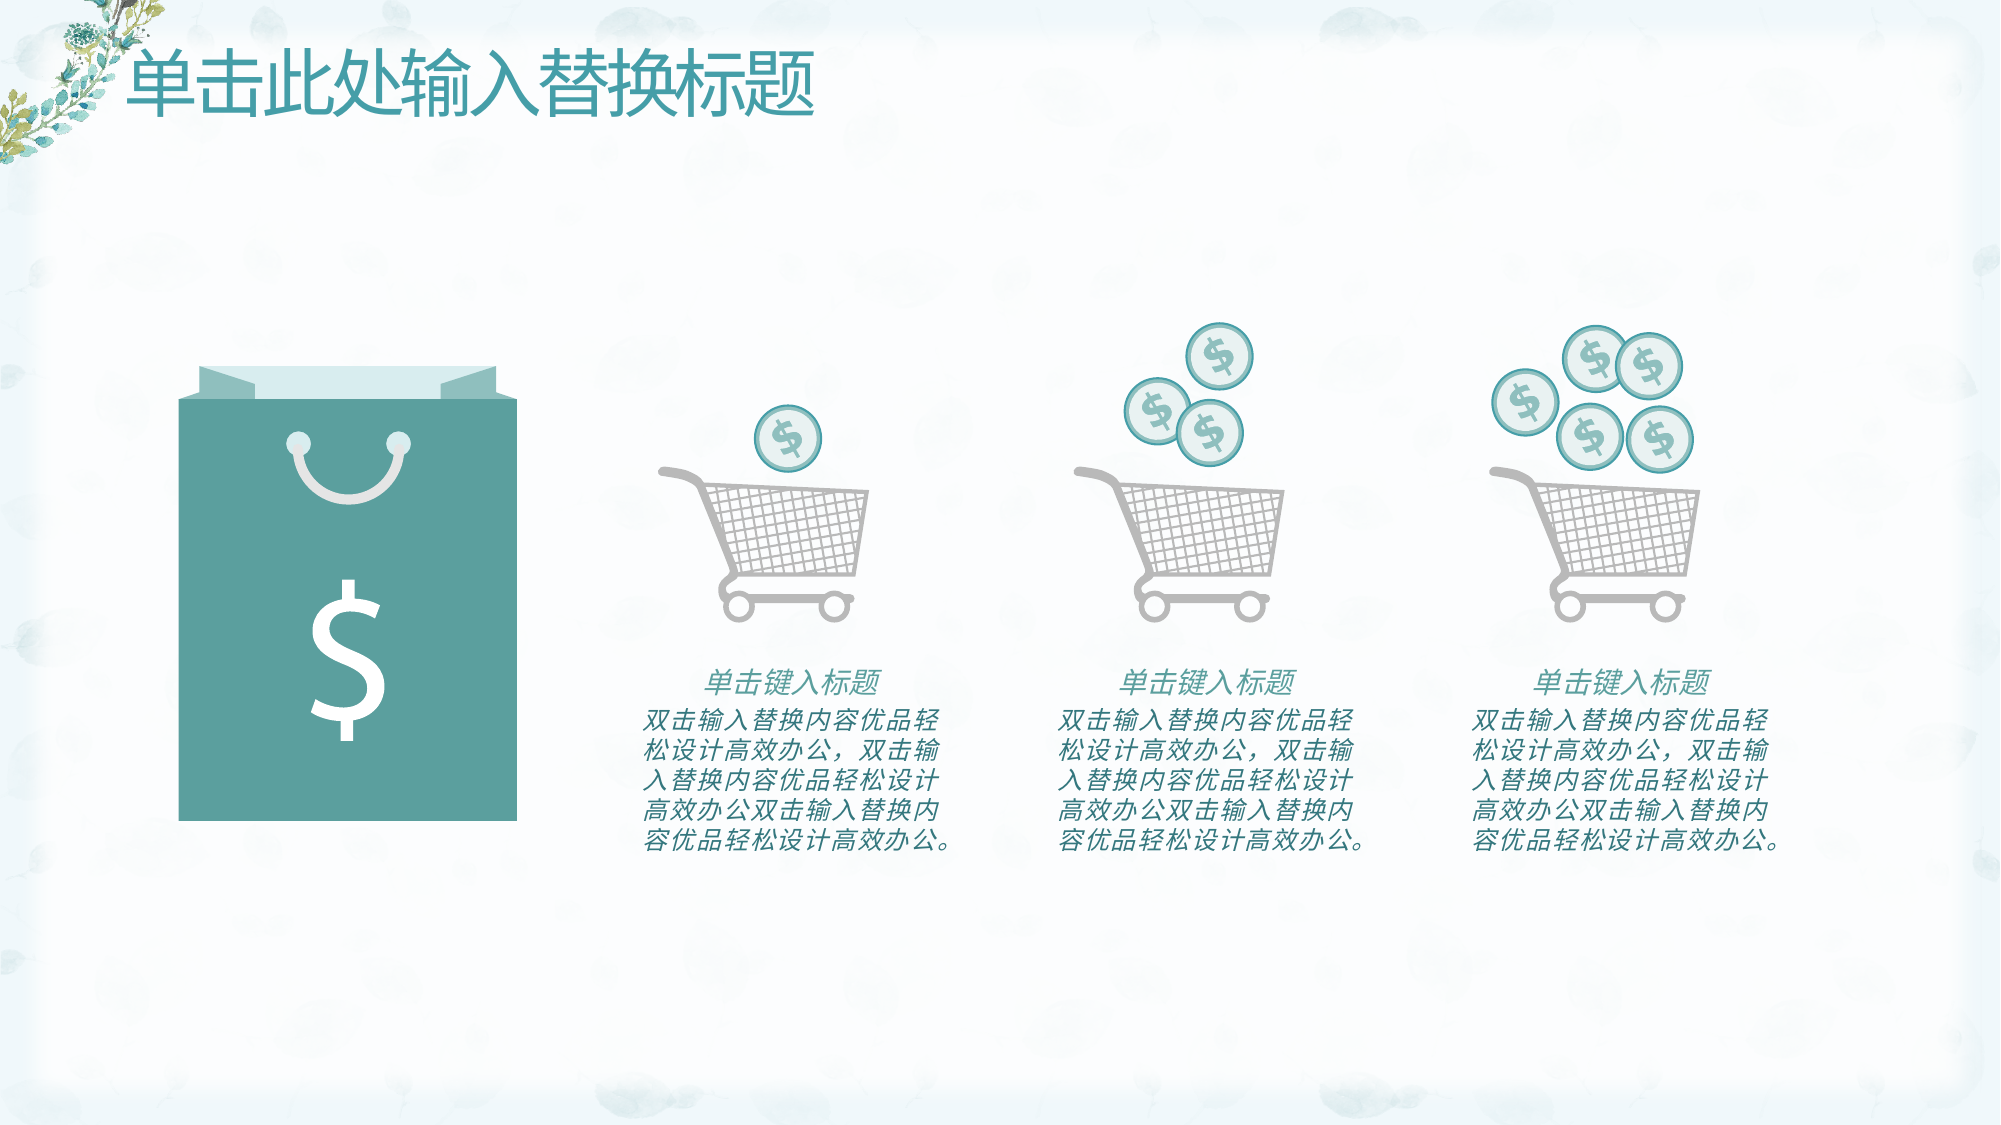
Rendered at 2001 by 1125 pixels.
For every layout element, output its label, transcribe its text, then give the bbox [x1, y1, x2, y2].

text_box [1615, 333, 1683, 400]
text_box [754, 405, 822, 472]
text_box [1489, 466, 1701, 623]
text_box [1492, 369, 1559, 436]
text_box 双击输入替换内容优品轻松设计高效办公，双击输入替换内容优品轻松设计高效办公双击输入替换内容优品轻松设计高效办公。 [1457, 708, 1782, 862]
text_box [178, 365, 517, 821]
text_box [1186, 323, 1253, 390]
title 单击此处输入替换标题 [109, 38, 1834, 136]
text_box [1562, 325, 1630, 392]
picture [0, 0, 171, 191]
text_box [658, 466, 870, 623]
text_box 单击键入标题 [627, 656, 953, 708]
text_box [1626, 406, 1693, 473]
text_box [1124, 378, 1191, 445]
text_box 双击输入替换内容优品轻松设计高效办公，双击输入替换内容优品轻松设计高效办公双击输入替换内容优品轻松设计高效办公。 [1042, 708, 1368, 862]
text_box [1176, 399, 1243, 467]
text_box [1556, 403, 1624, 470]
text_box 单击键入标题 [1457, 656, 1782, 708]
text_box [1073, 466, 1285, 623]
text_box 双击输入替换内容优品轻松设计高效办公，双击输入替换内容优品轻松设计高效办公双击输入替换内容优品轻松设计高效办公。 [627, 708, 953, 862]
text_box 单击键入标题 [1042, 656, 1368, 708]
